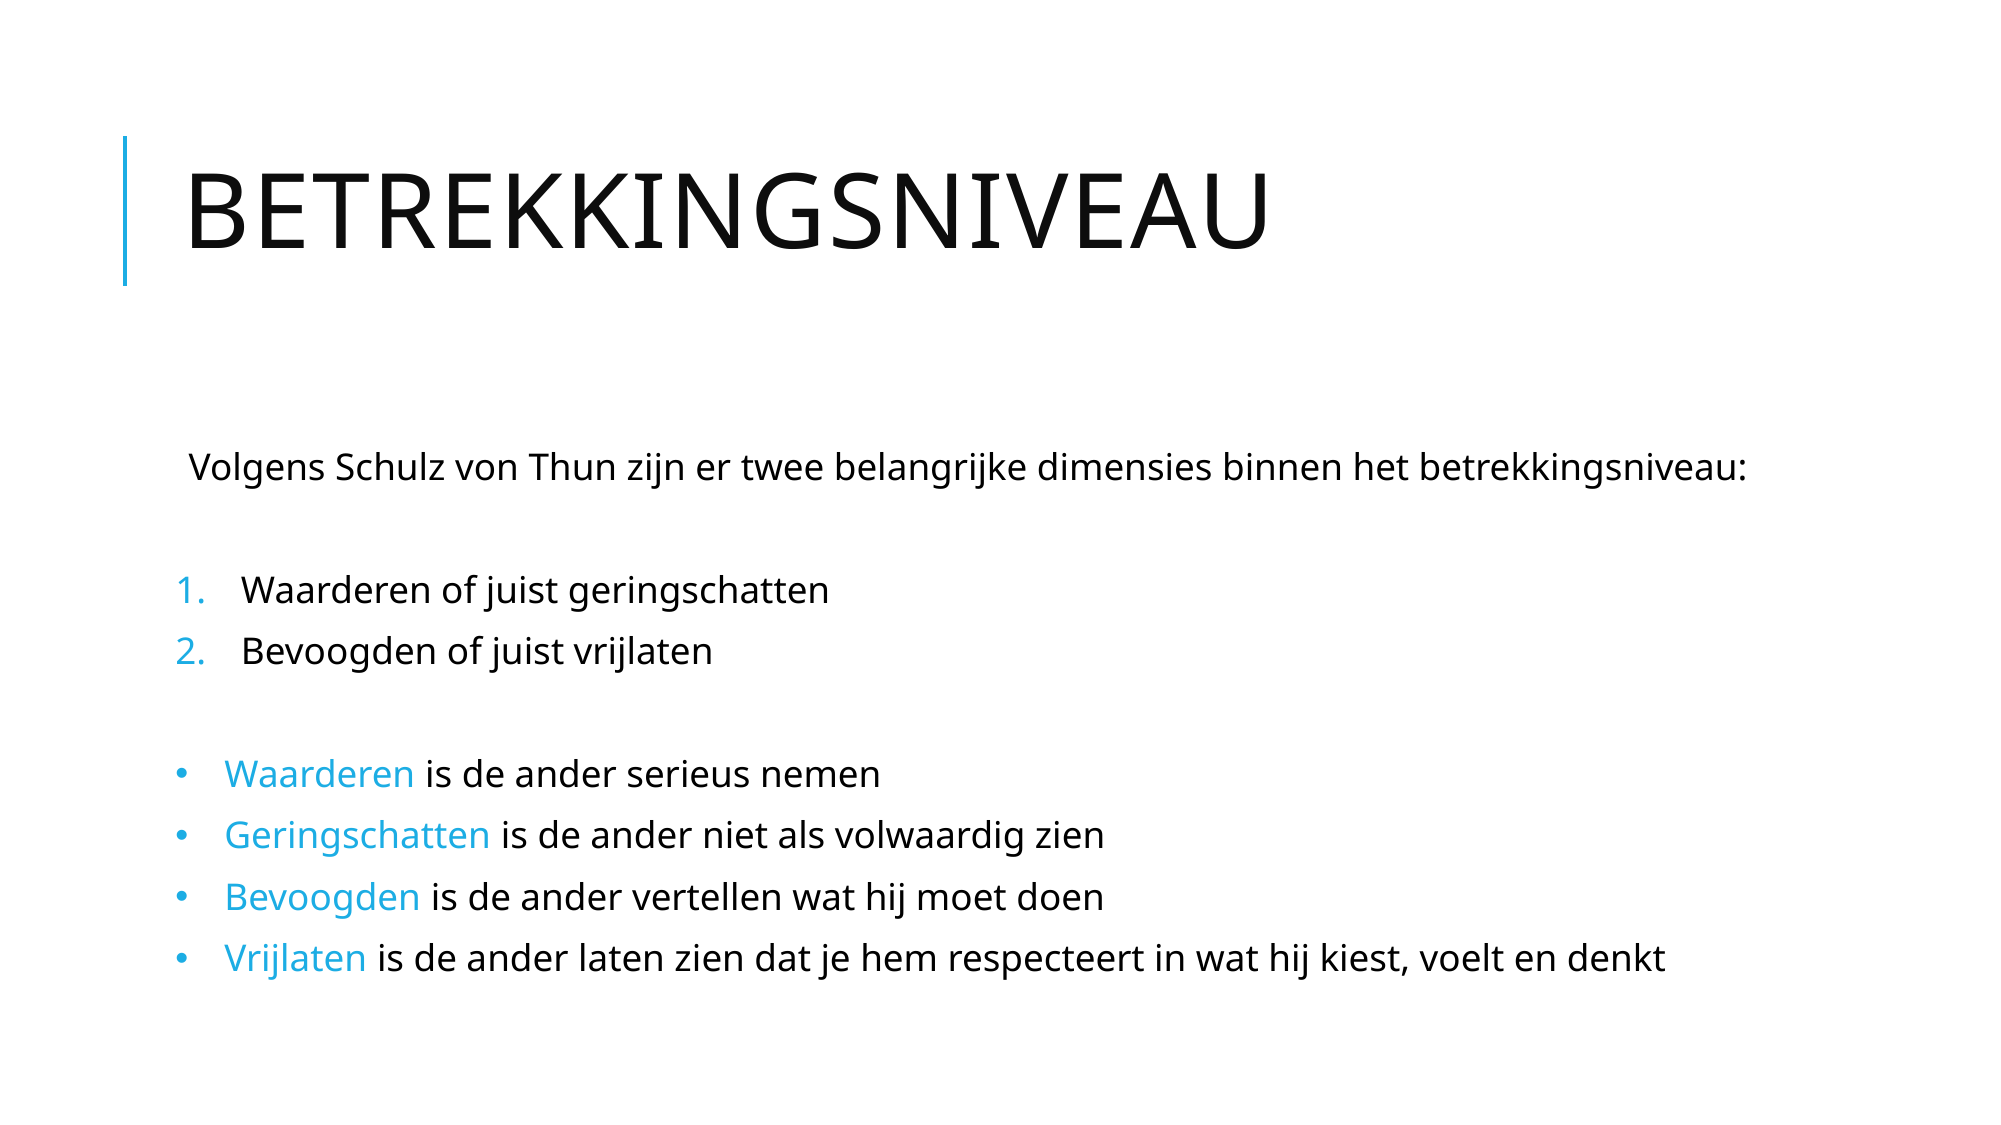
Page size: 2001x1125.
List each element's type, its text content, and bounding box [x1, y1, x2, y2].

list Volgens Schulz von Thun zijn er twee belangrijke dimensies binnen het betrekkingsniveau: Waarderen of juist geringschatten Bevoogden of juist vrijlaten Waarderen is de ander serieus nemen Geringschatten is de ander niet als volwaardig zien Bevoogden is de ander vertellen wat hij moet doen Vrijlaten is de ander laten zien dat je hem respecteert in wat hij kiest, voelt en denkt [168, 375, 1763, 1035]
title Betrekkingsniveau [168, 96, 1763, 342]
